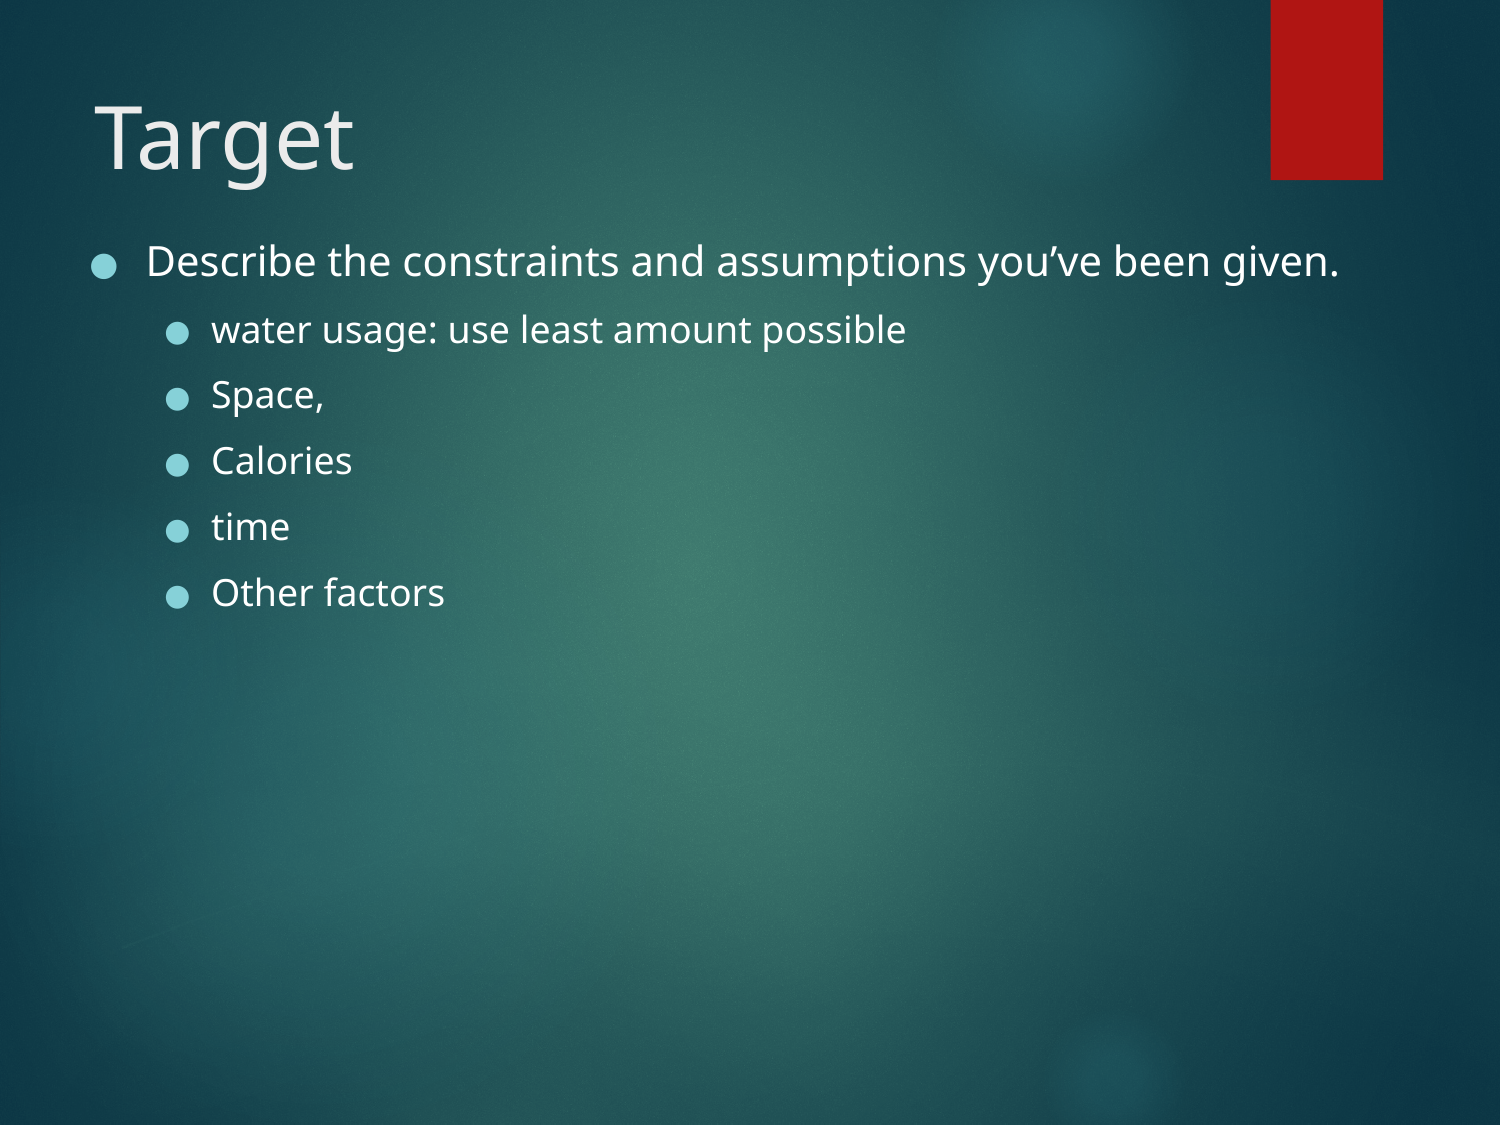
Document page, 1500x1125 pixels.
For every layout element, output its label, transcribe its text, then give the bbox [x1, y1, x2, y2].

list Describe the constraints and assumptions you’ve been given. water usage: use least amount possible Space, Calories time Other factors [74, 227, 1436, 1040]
picture [0, 0, 1500, 1125]
title Target [79, 74, 1237, 207]
